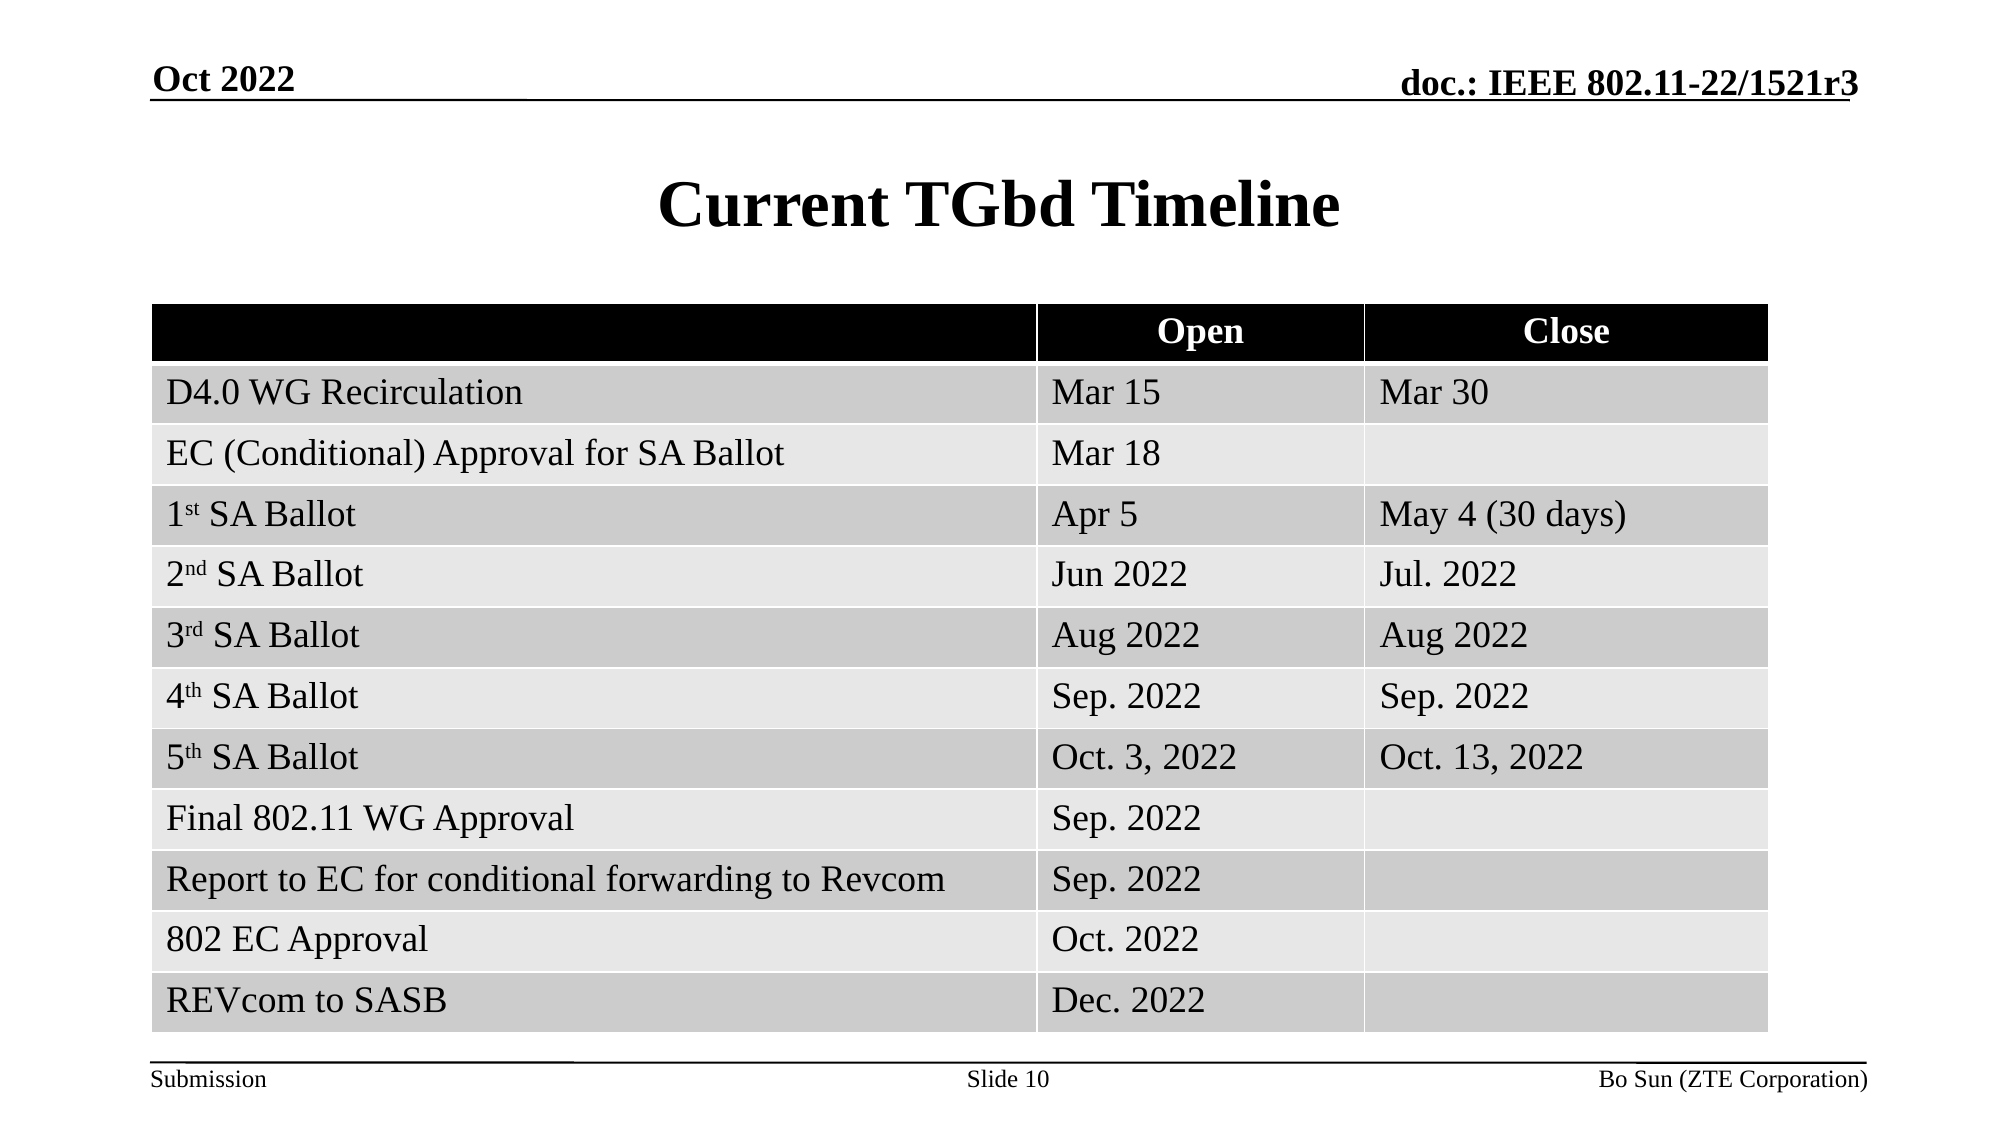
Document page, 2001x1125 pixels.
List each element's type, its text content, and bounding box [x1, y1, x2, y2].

table_cell Mar 18 [1038, 425, 1364, 484]
table_cell Apr 5 [1038, 486, 1364, 545]
table_cell Oct. 13, 2022 [1365, 729, 1768, 788]
table_header Close [1365, 304, 1768, 361]
table_header Open [1038, 304, 1364, 361]
table_cell [1365, 425, 1768, 484]
table_cell Sep. 2022 [1038, 669, 1364, 728]
table_cell 4th SA Ballot [152, 669, 1036, 728]
table_cell D4.0 WG Recirculation [152, 366, 1036, 423]
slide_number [152, 54, 563, 100]
table_cell [1365, 973, 1768, 1032]
table_cell Sep. 2022 [1365, 669, 1768, 728]
table_cell Oct. 3, 2022 [1038, 729, 1364, 788]
table_cell Jul. 2022 [1365, 547, 1768, 606]
table_cell Final 802.11 WG Approval [152, 790, 1036, 849]
table_cell May 4 (30 days) [1365, 486, 1768, 545]
table_cell REVcom to SASB [152, 973, 1036, 1032]
table_cell [1365, 851, 1768, 910]
table_cell Aug 2022 [1038, 608, 1364, 667]
table_cell Dec. 2022 [1038, 973, 1364, 1032]
table_cell [1365, 912, 1768, 971]
table_cell Sep. 2022 [1038, 790, 1364, 849]
table_cell Mar 30 [1365, 366, 1768, 423]
table_header [152, 304, 1036, 361]
table_cell 1st SA Ballot [152, 486, 1036, 545]
title Current TGbd Timeline [149, 112, 1850, 288]
table_cell 3rd SA Ballot [152, 608, 1036, 667]
table_cell EC (Conditional) Approval for SA Ballot [152, 425, 1036, 484]
table_cell Oct. 2022 [1038, 912, 1364, 971]
table_cell Report to EC for conditional forwarding to Revcom [152, 851, 1036, 910]
table_cell Aug 2022 [1365, 608, 1768, 667]
footer Bo Sun (ZTE Corporation) [1171, 1061, 1869, 1093]
table_cell 802 EC Approval [152, 912, 1036, 971]
table_cell Jun 2022 [1038, 547, 1364, 606]
table_cell 2nd SA Ballot [152, 547, 1036, 606]
table_cell 5th SA Ballot [152, 729, 1036, 788]
slide_number Slide 10 [950, 1061, 1067, 1123]
table_cell Sep. 2022 [1038, 851, 1364, 910]
table_cell Mar 15 [1038, 366, 1364, 423]
table_cell [1365, 790, 1768, 849]
